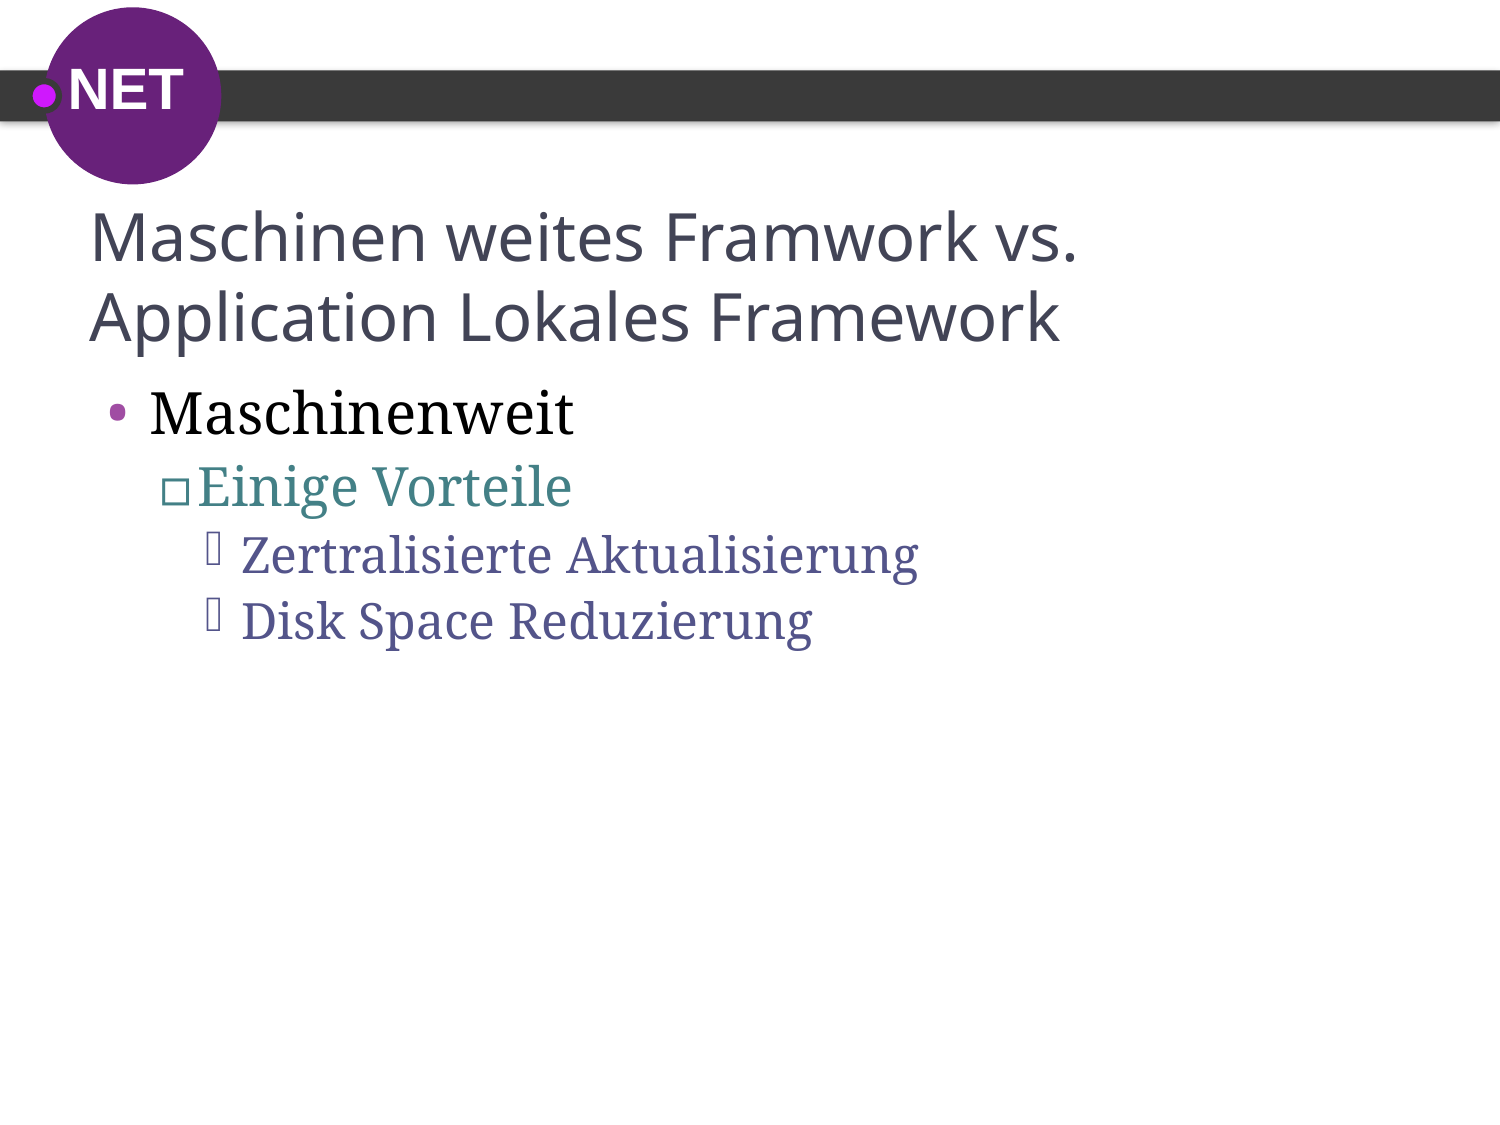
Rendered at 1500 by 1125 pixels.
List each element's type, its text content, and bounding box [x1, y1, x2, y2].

title Maschinen weites Framwork vs. Application Lokales Framework [75, 187, 1425, 363]
list Maschinenweit Einige Vorteile Zertralisierte Aktualisierung Disk Space Reduzierung [75, 368, 1425, 1079]
